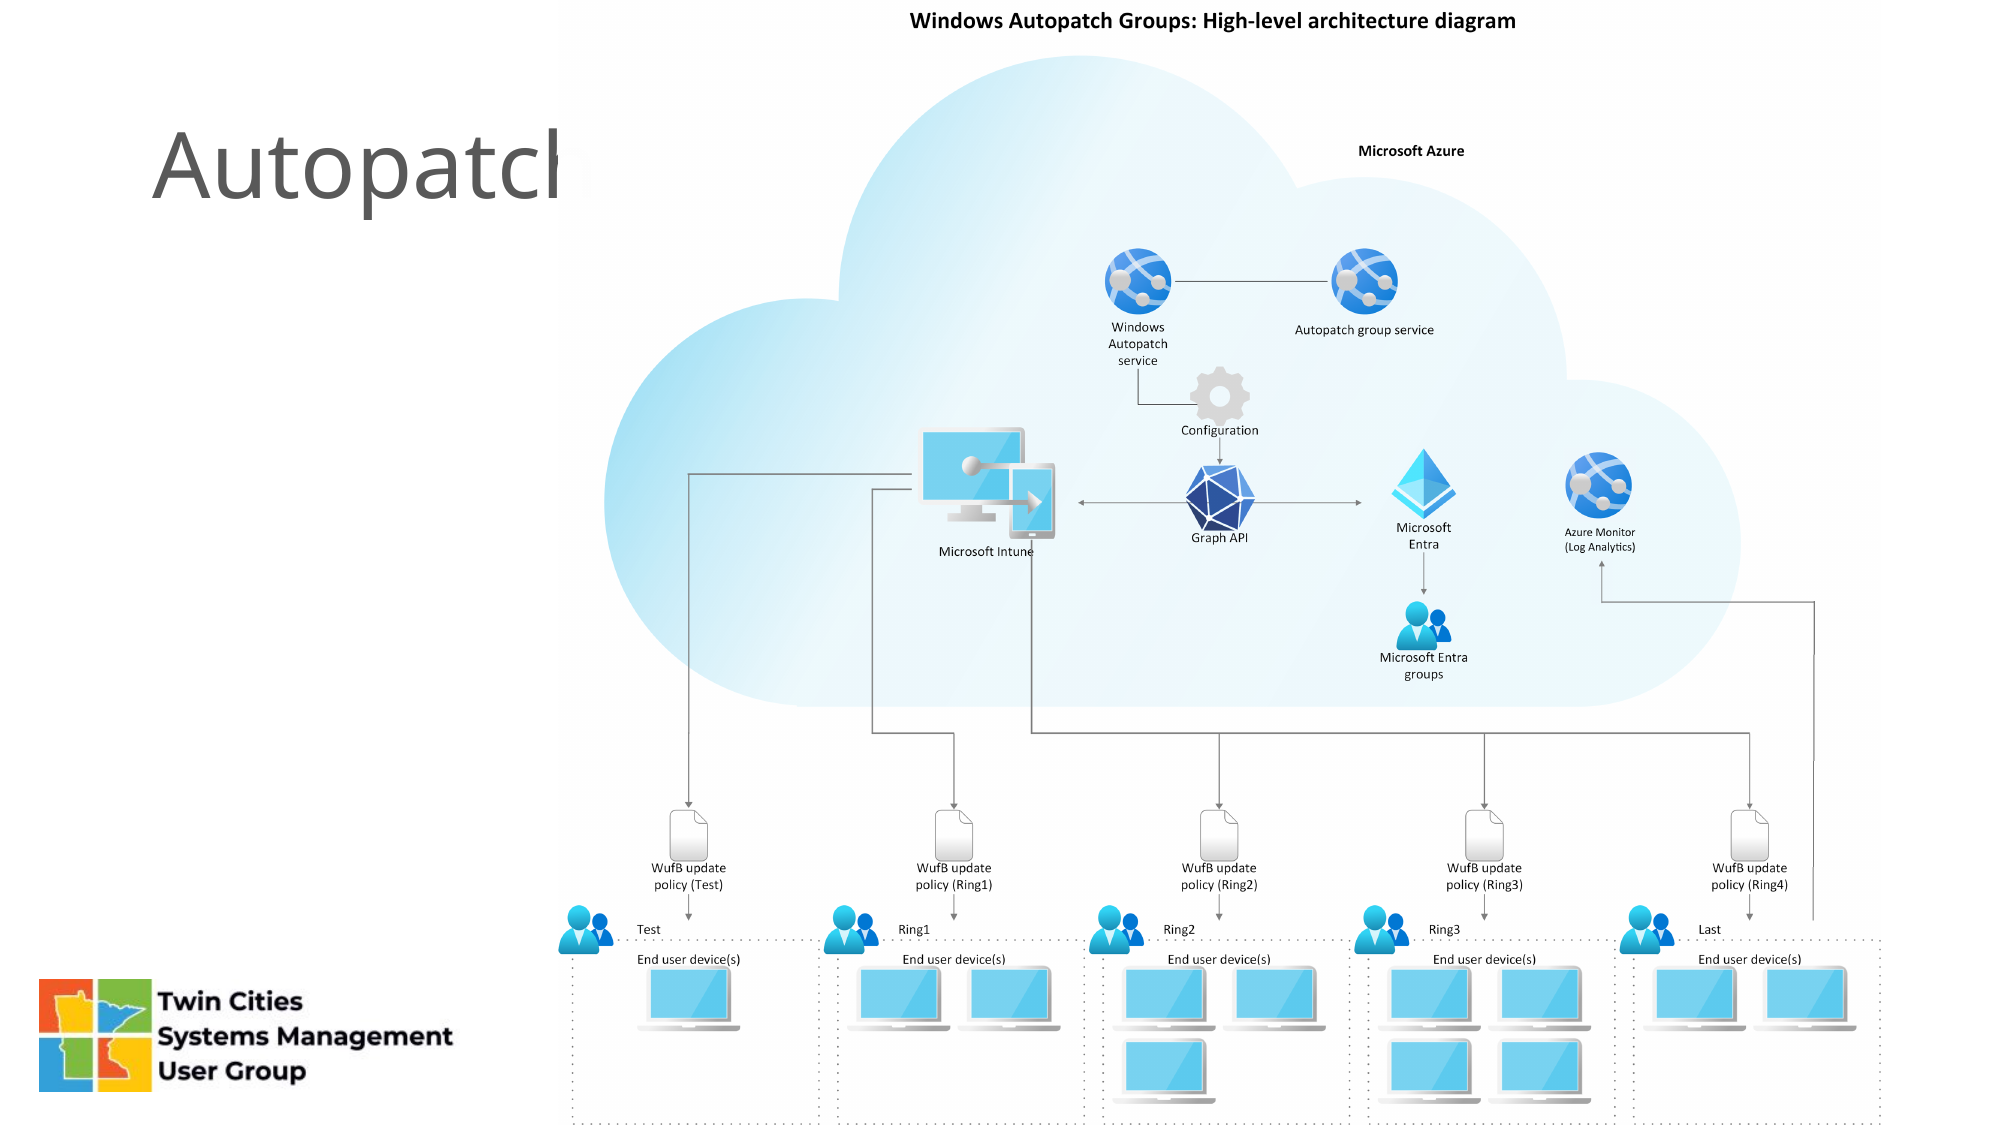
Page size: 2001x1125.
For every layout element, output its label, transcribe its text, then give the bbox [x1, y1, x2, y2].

picture [557, 0, 1881, 1125]
picture [38, 978, 461, 1093]
title Autopatch [137, 59, 557, 278]
